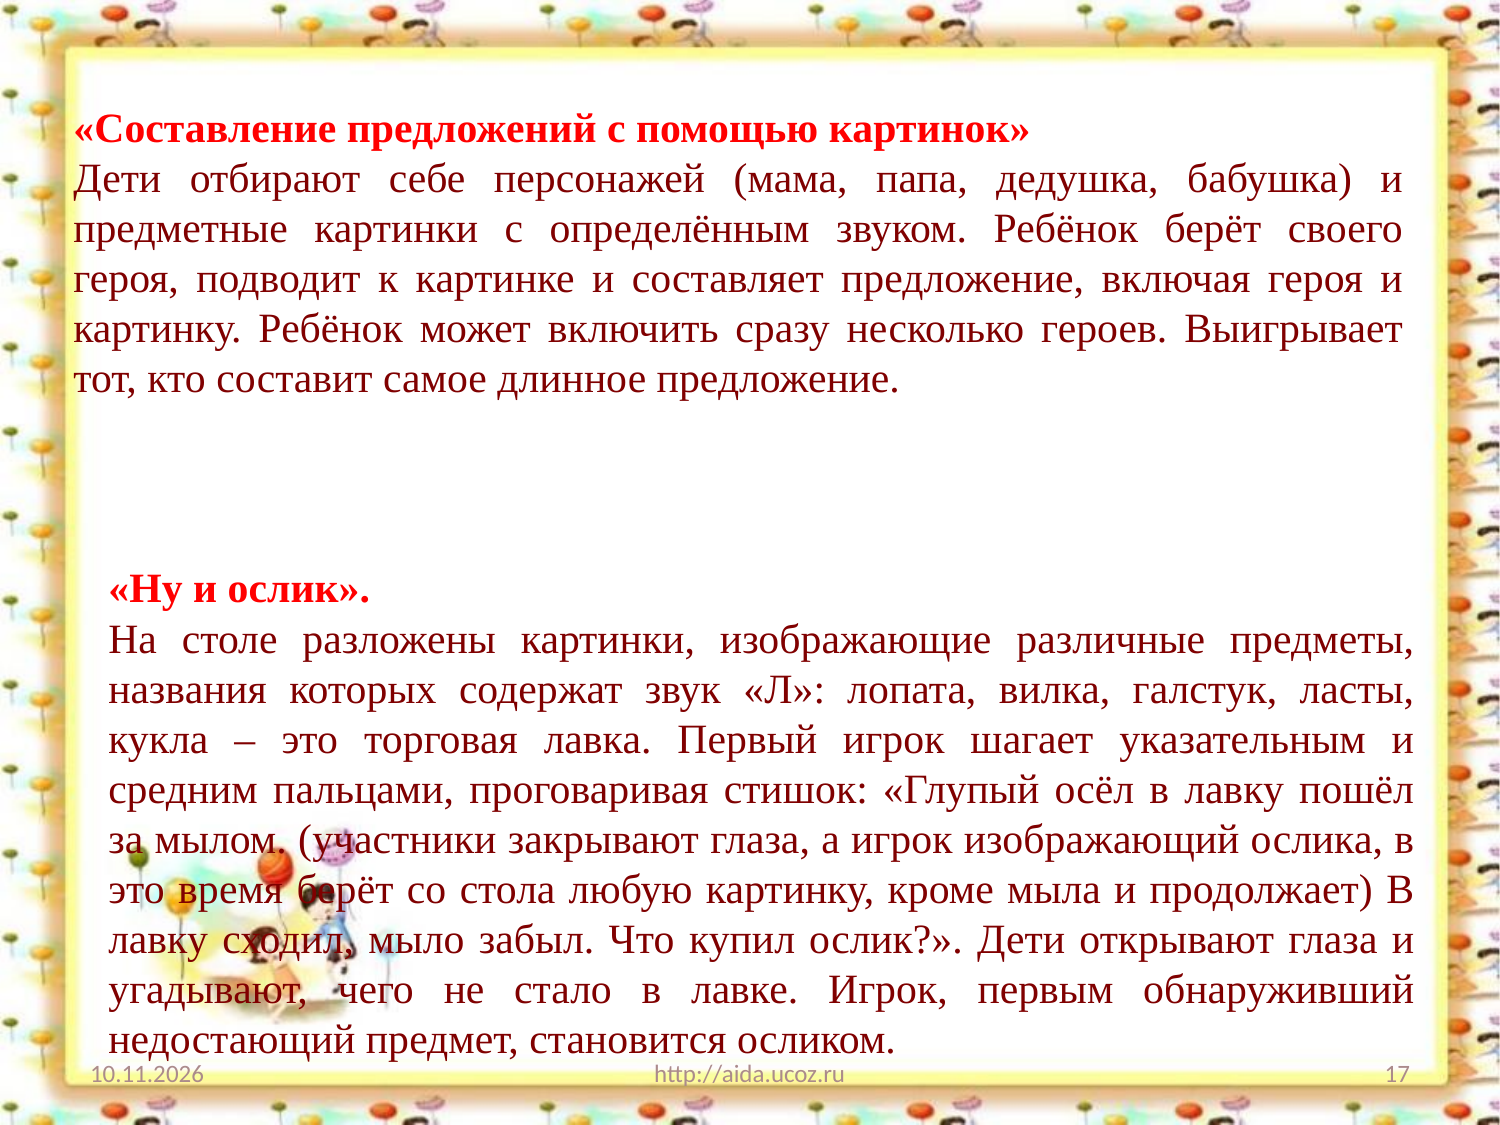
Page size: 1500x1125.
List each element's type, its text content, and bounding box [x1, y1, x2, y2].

text_box «Ну и ослик». На столе разложены картинки, изображающие различные предметы, названия которых содержат звук «Л»: лопата, вилка, галстук, ласты, кукла – это торговая лавка. Первый игрок шагает указательным и средним пальцами, проговаривая стишок: «Глупый осёл в лавку пошёл за мылом. (участники закрывают глаза, а игрок изображающий ослика, в это время берёт со стола любую картинку, кроме мыла и продолжает) В лавку сходил, мыло забыл. Что купил ослик?». Дети открывают глаза и угадывают, чего не стало в лавке. Игрок, первым обнаруживший недостающий предмет, становится осликом. [93, 503, 1430, 1069]
slide_number 17 [1074, 1069, 1425, 1103]
picture [0, 0, 1500, 1125]
footer http://aida.ucoz.ru [512, 1069, 988, 1103]
text_box «Составление предложений с помощью картинок» Дети отбирают себе персонажей (мама, папа, дедушка, бабушка) и предметные картинки с определённым звуком. Ребёнок берёт своего героя, подводит к картинке и составляет предложение, включая героя и картинку. Ребёнок может включить сразу несколько героев. Выигрывает тот, кто составит самое длинное предложение. [58, 93, 1418, 409]
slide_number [75, 1042, 425, 1103]
